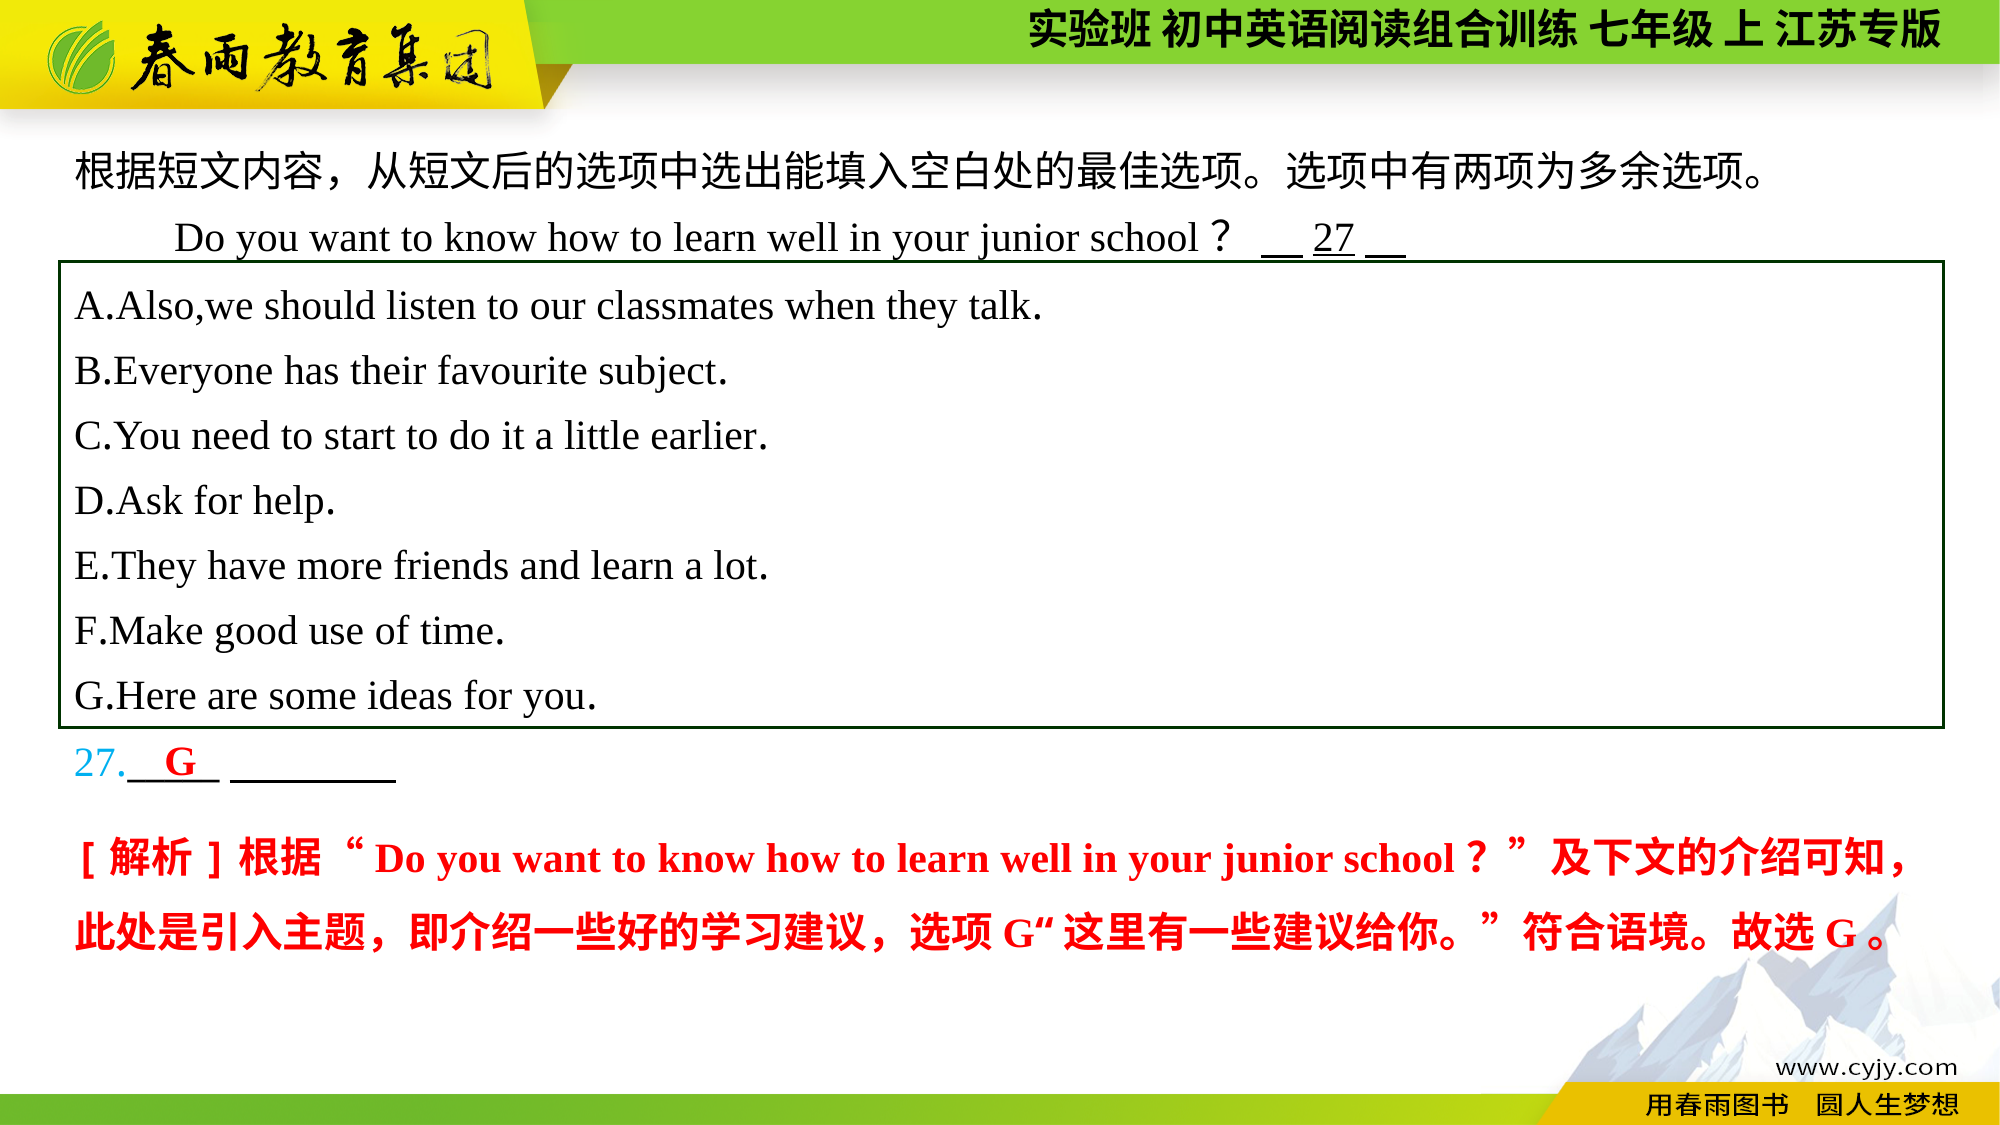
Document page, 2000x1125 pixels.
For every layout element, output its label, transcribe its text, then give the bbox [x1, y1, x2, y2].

text_box [解析]根据“Do you want to know how to learn well in your junior school？”及下文的介绍可知，此处是引入主题，即介绍一些好的学习建议，选项G“这里有一些建议给你。”符合语境。故选G。 [59, 798, 1944, 964]
picture [0, 0, 2000, 1125]
text_box [59, 261, 1944, 728]
text_box A.Also,we should listen to our classmates when they talk. B.Everyone has their favourite subject. C.You need to start to do it a little earlier. D.Ask for help. E.They have more friends and learn a lot. F.Make good use of time. G.Here are some ideas for you. [59, 255, 1944, 261]
text_box 27._____ [59, 727, 1059, 793]
list 根据短文内容，从短文后的选项中选出能填入空白处的最佳选项。选项中有两项为多余选项。 Do you want to know how to learn well in your junior school？ 27 [59, 122, 1944, 255]
text_box G [149, 726, 212, 792]
